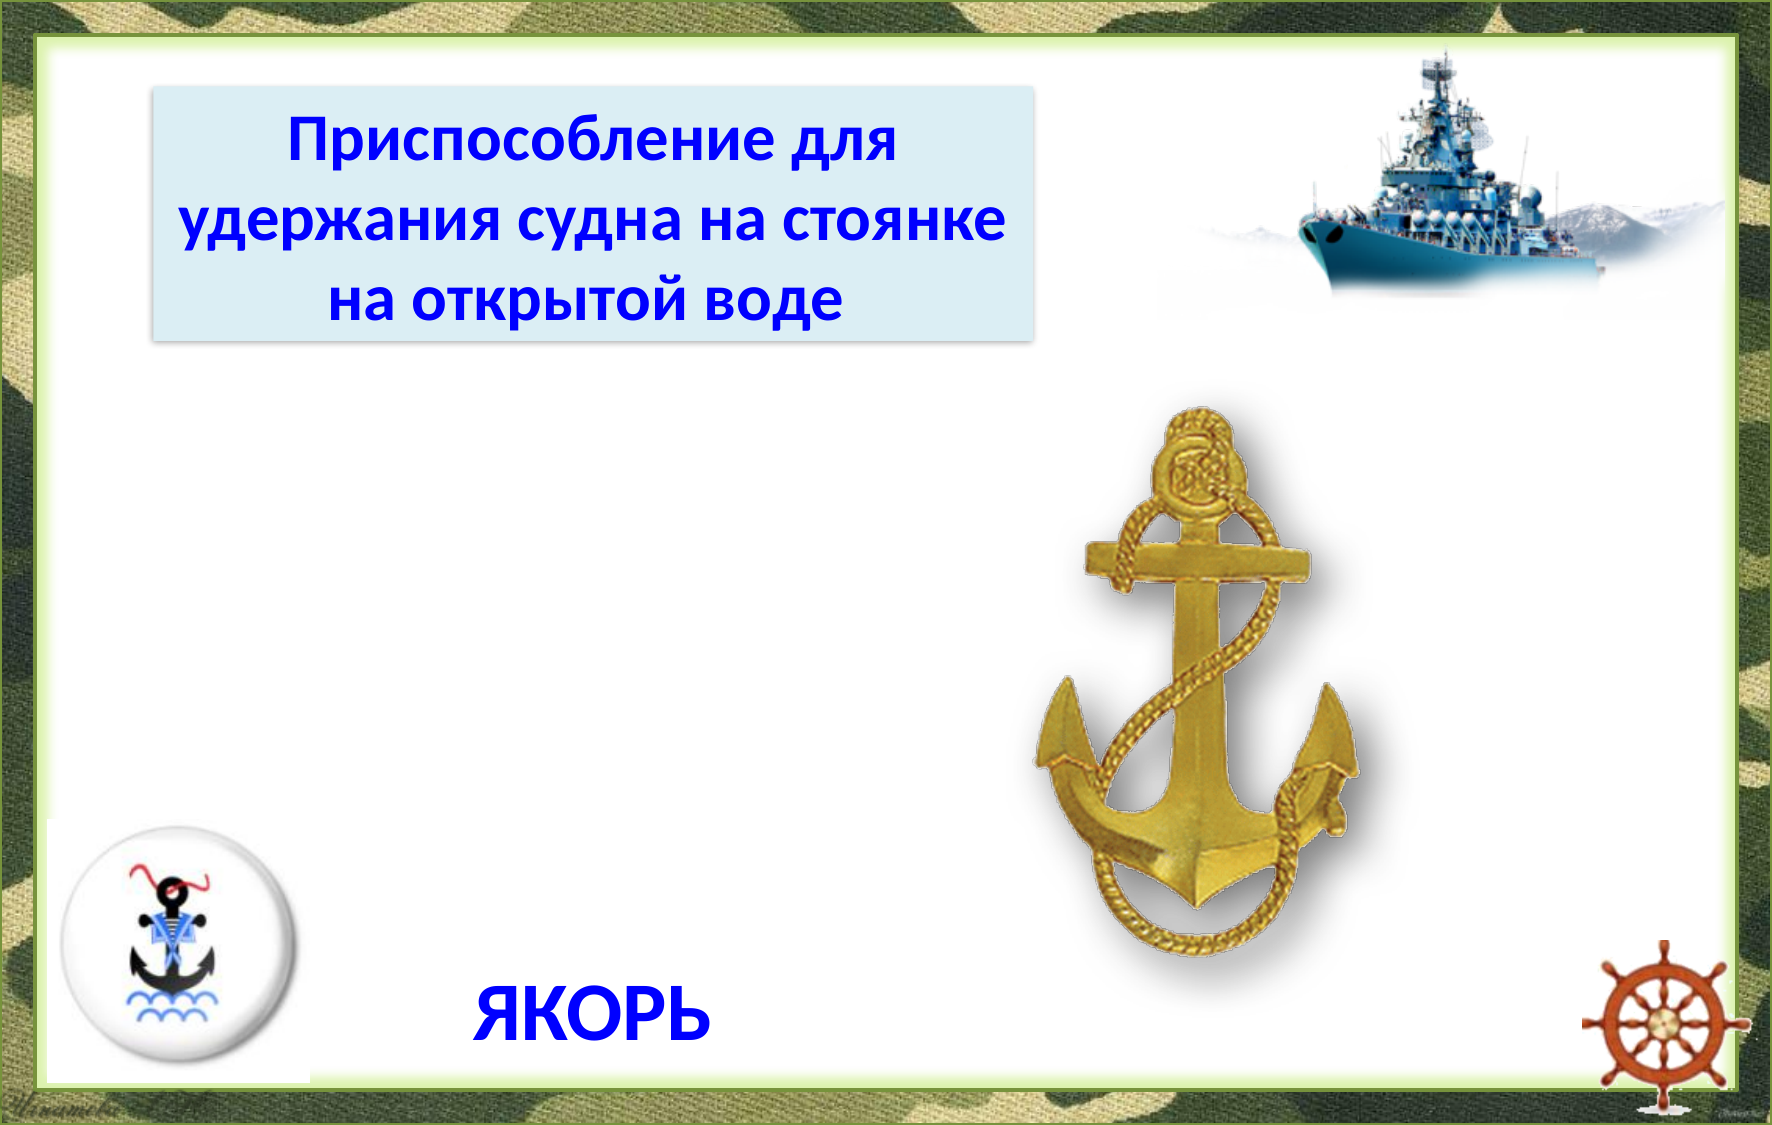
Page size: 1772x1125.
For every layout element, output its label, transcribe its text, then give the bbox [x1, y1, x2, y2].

picture [873, 367, 1515, 1008]
picture [1157, 42, 1725, 320]
text_box ЯКОРЬ [339, 949, 848, 1064]
text_box Приспособление для удержания судна на стоянке на открытой воде [153, 86, 1034, 341]
picture [46, 819, 310, 1083]
picture [2, 2, 1770, 1123]
